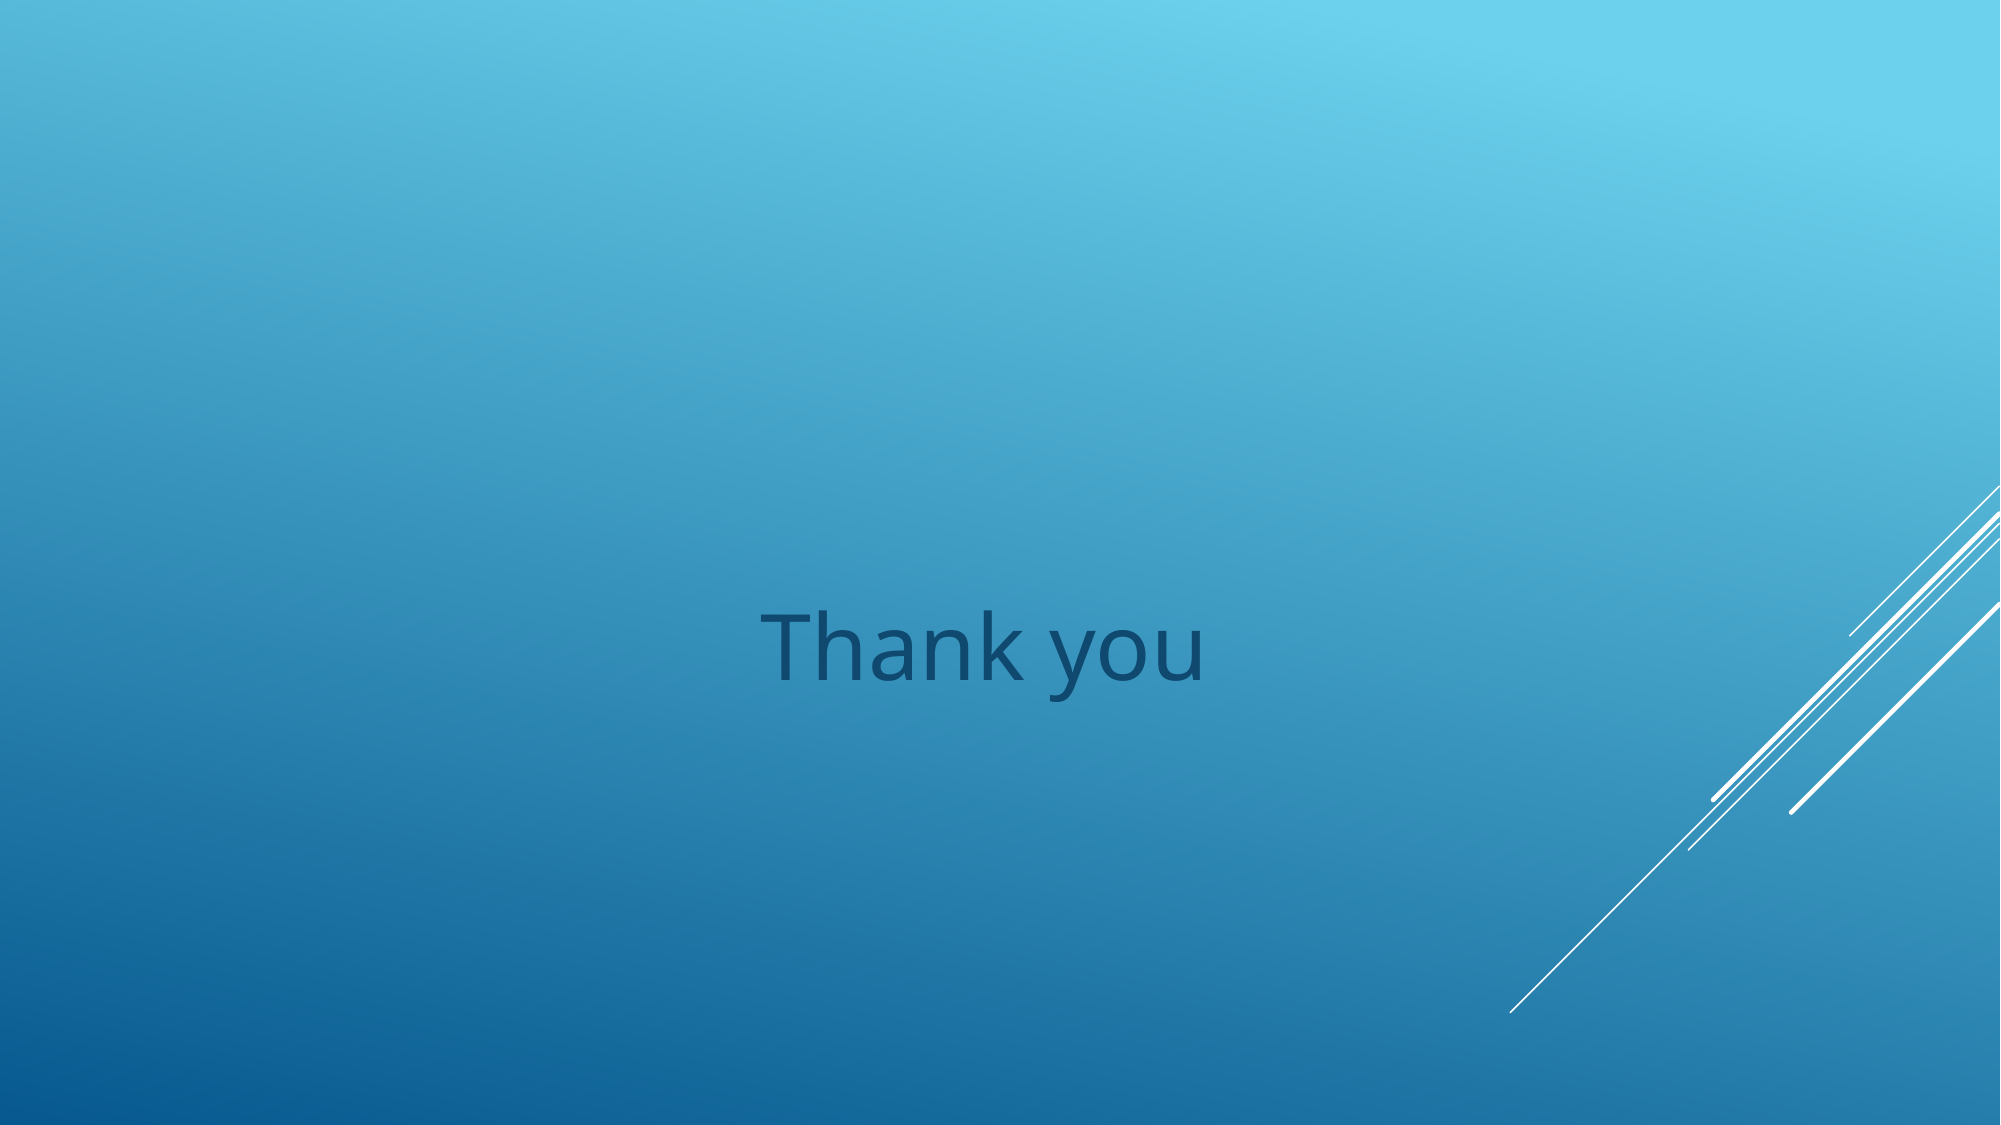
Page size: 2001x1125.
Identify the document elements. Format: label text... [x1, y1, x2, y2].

list Thank you [80, 280, 1913, 1007]
